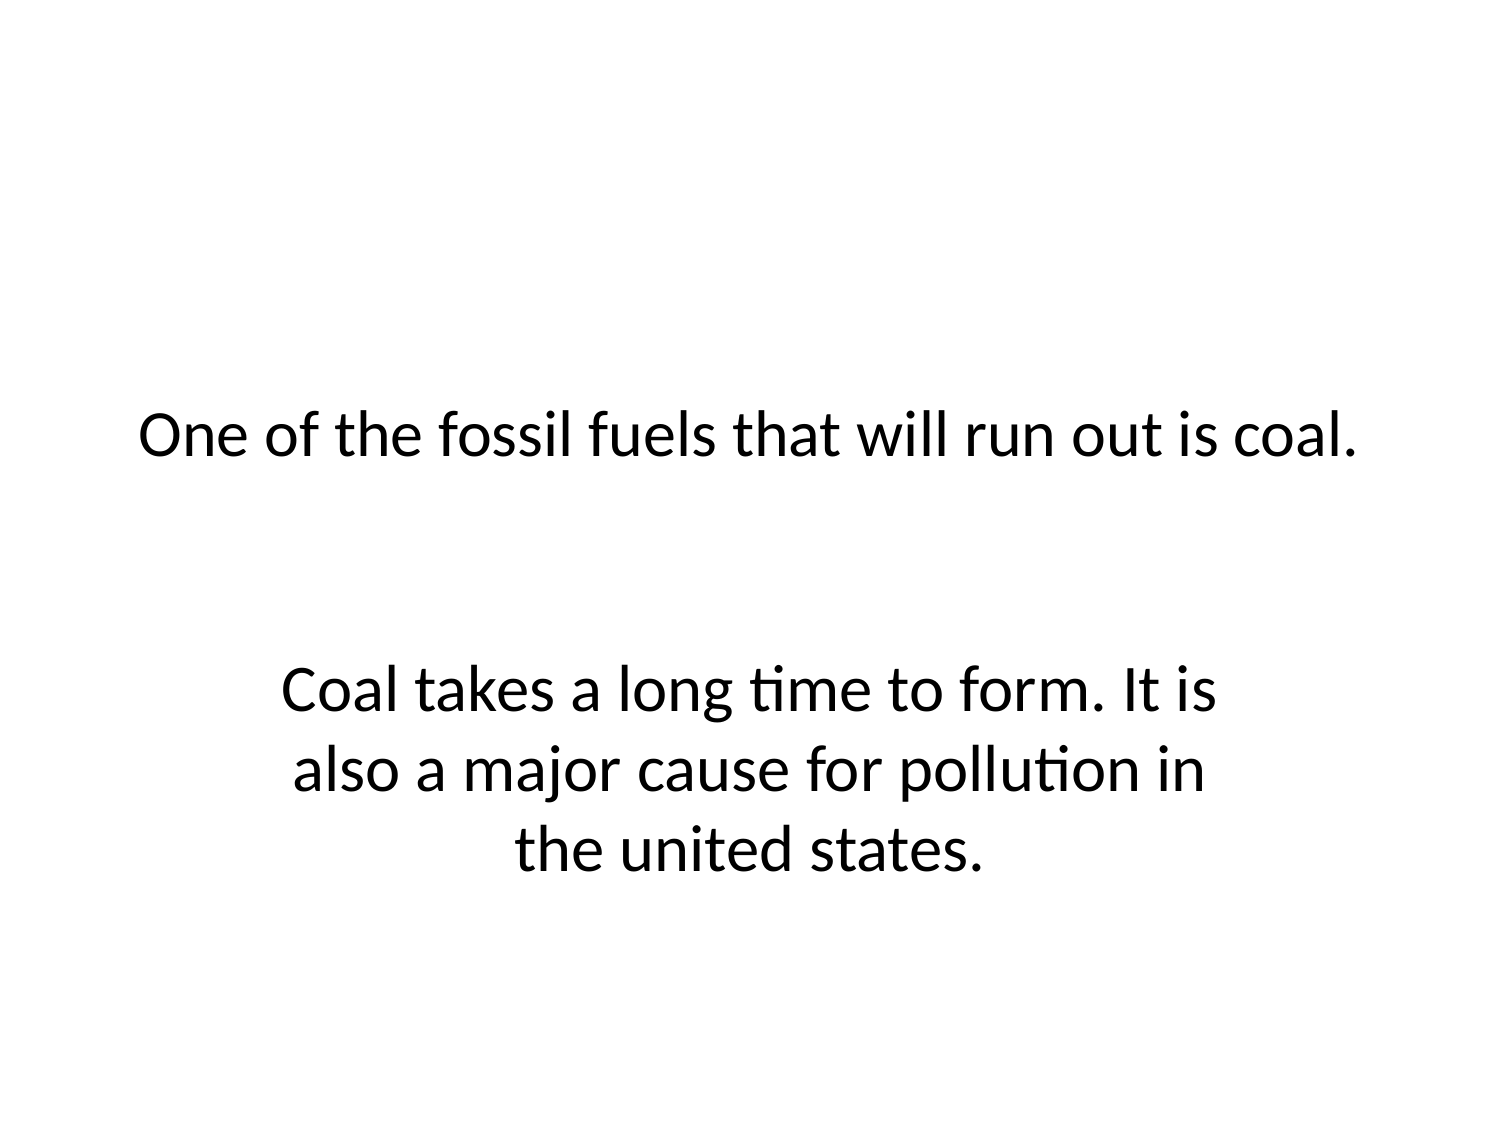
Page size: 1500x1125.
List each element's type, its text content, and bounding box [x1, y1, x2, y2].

subtitle Coal takes a long time to form. It is also a major cause for pollution in the united states. [225, 637, 1275, 925]
title One of the fossil fuels that will run out is coal. [112, 349, 1388, 591]
